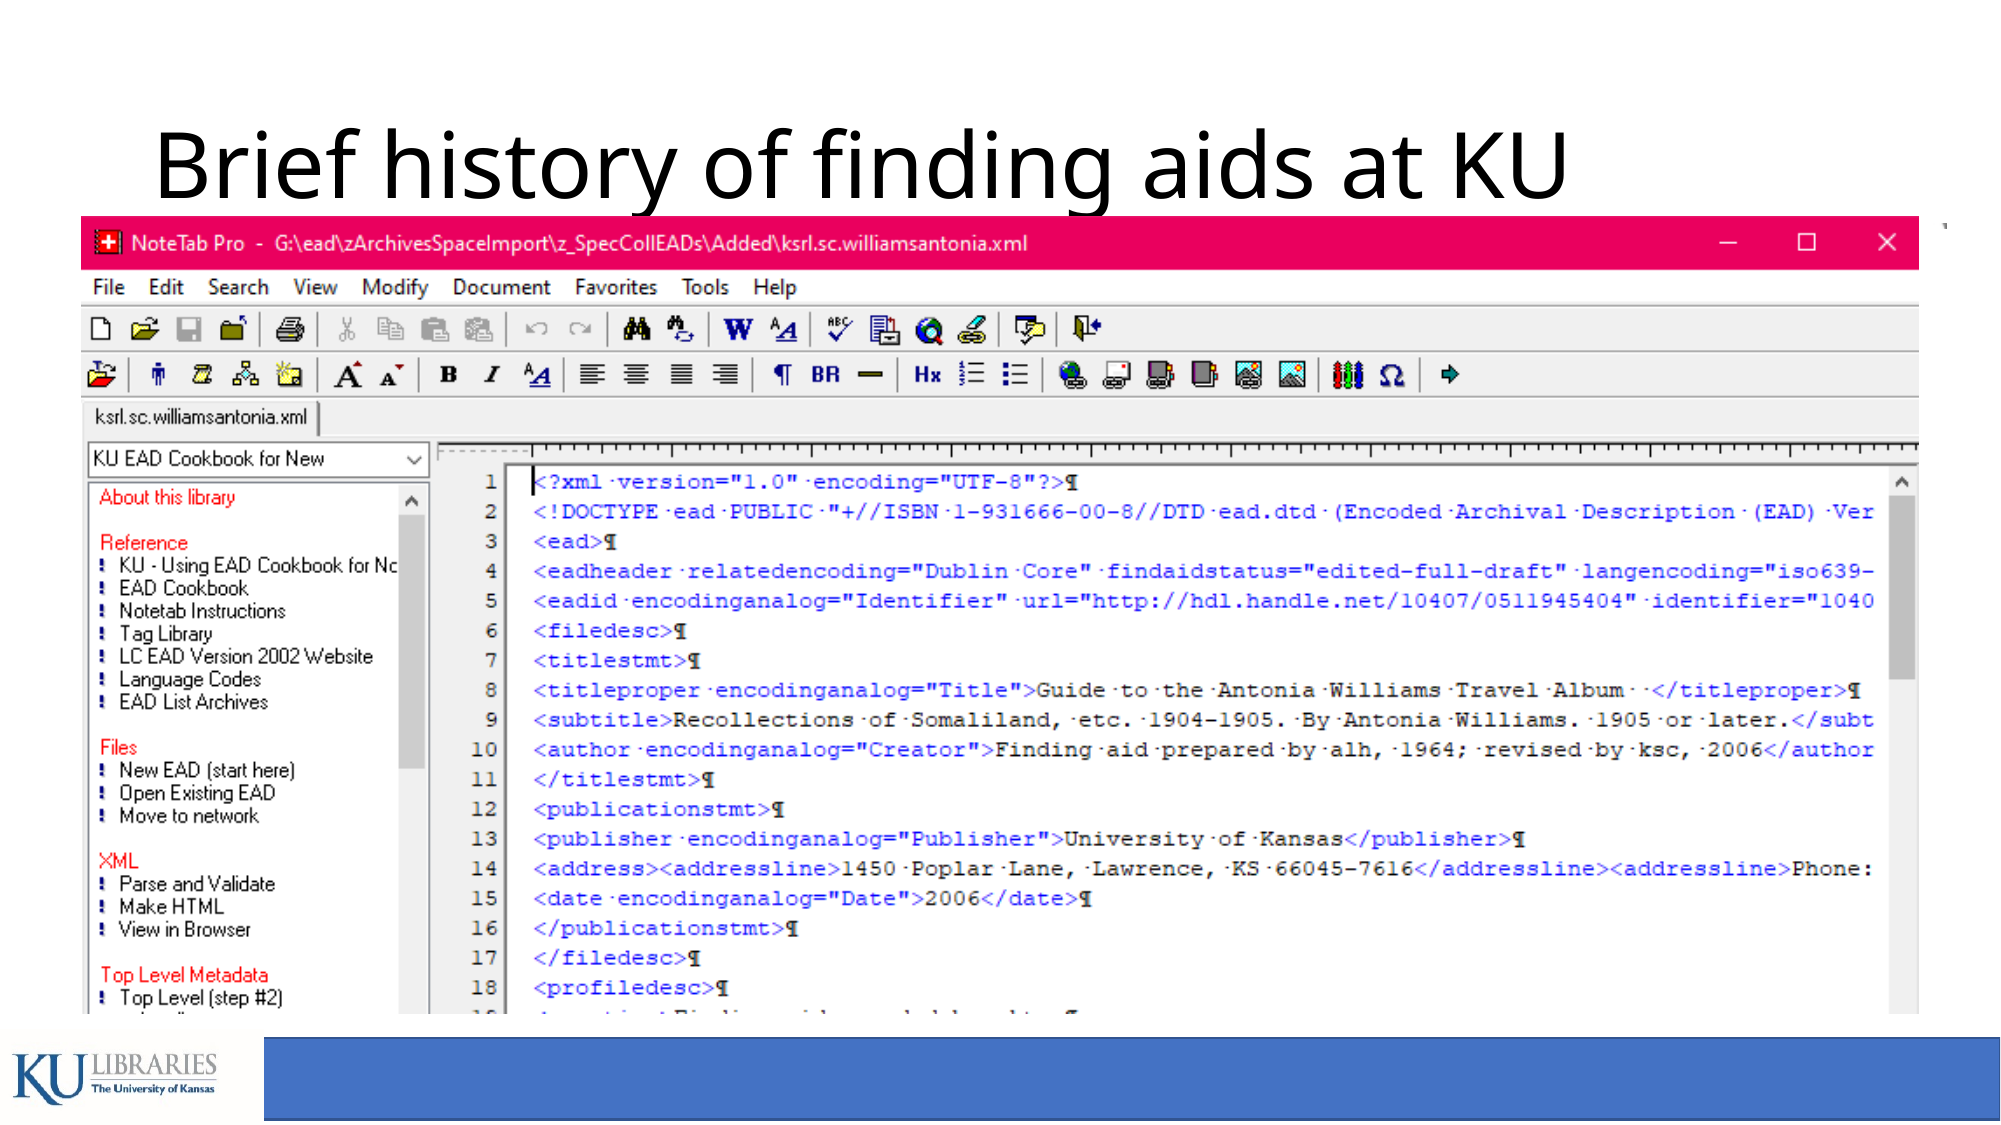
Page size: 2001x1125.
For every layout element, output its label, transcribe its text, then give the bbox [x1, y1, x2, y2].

picture [81, 216, 1947, 1014]
picture [0, 1029, 264, 1125]
title Brief history of finding aids at KU [137, 59, 1863, 216]
